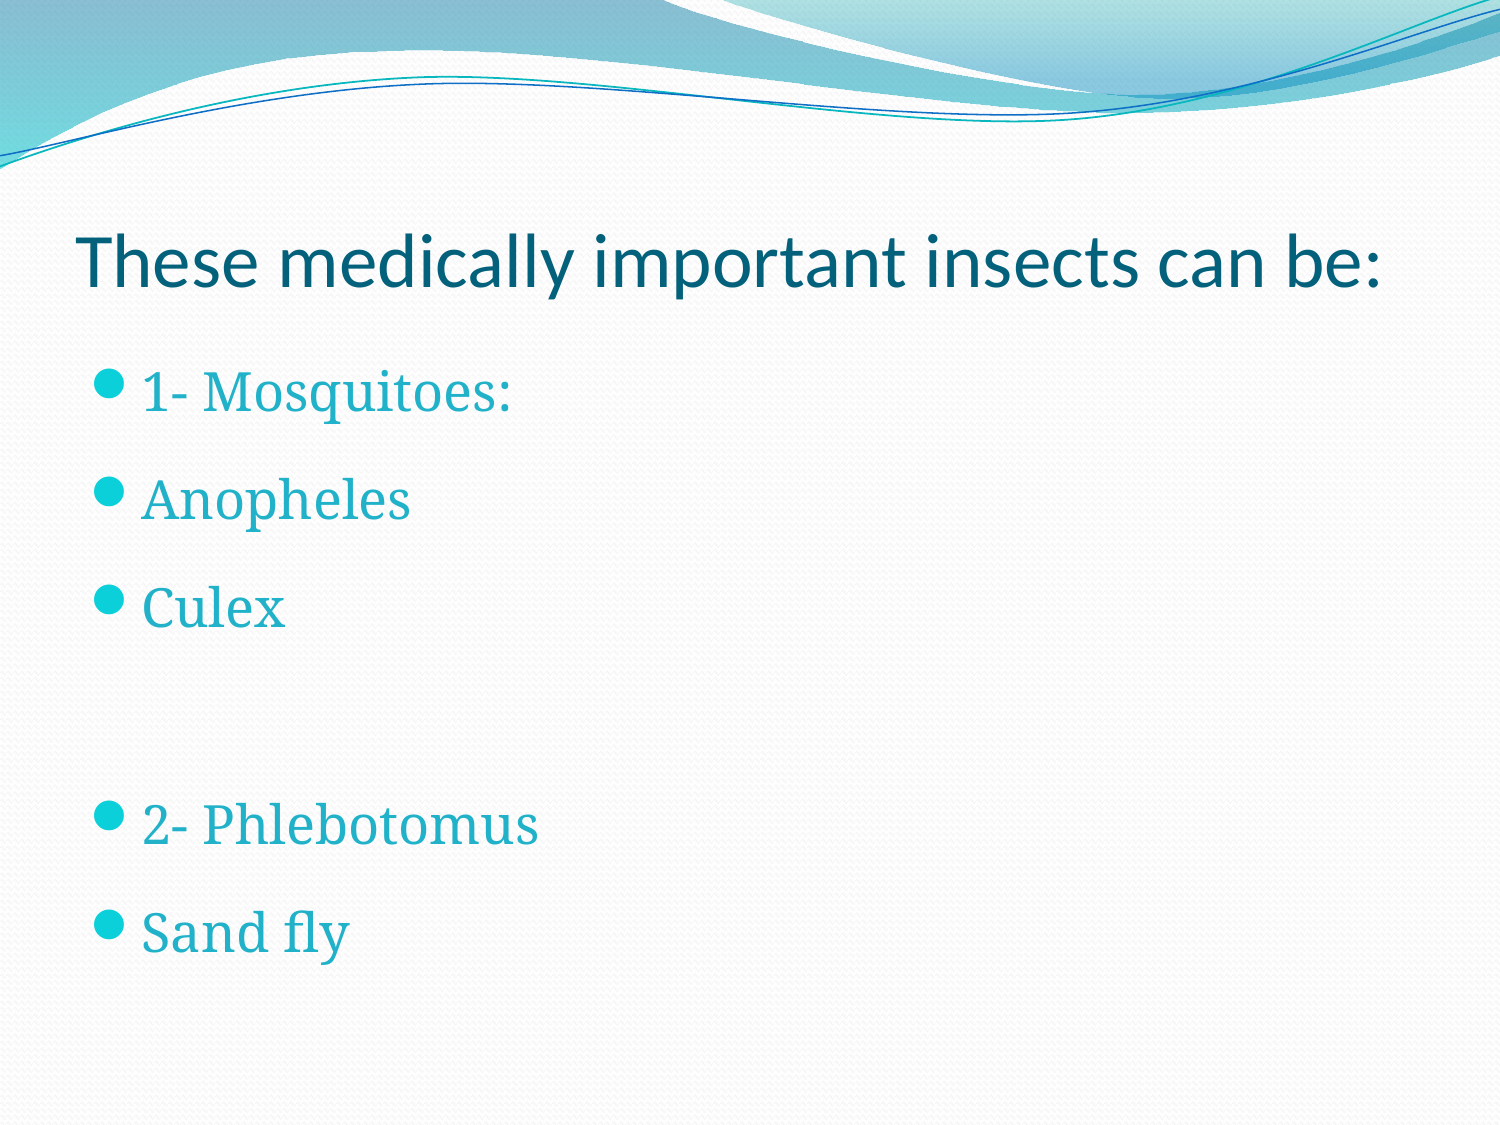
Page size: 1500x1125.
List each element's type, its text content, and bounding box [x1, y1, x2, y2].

list 1- Mosquitoes: Anopheles Culex 2- Phlebotomus Sand fly [75, 317, 1425, 1038]
title These medically important insects can be: [75, 115, 1425, 303]
